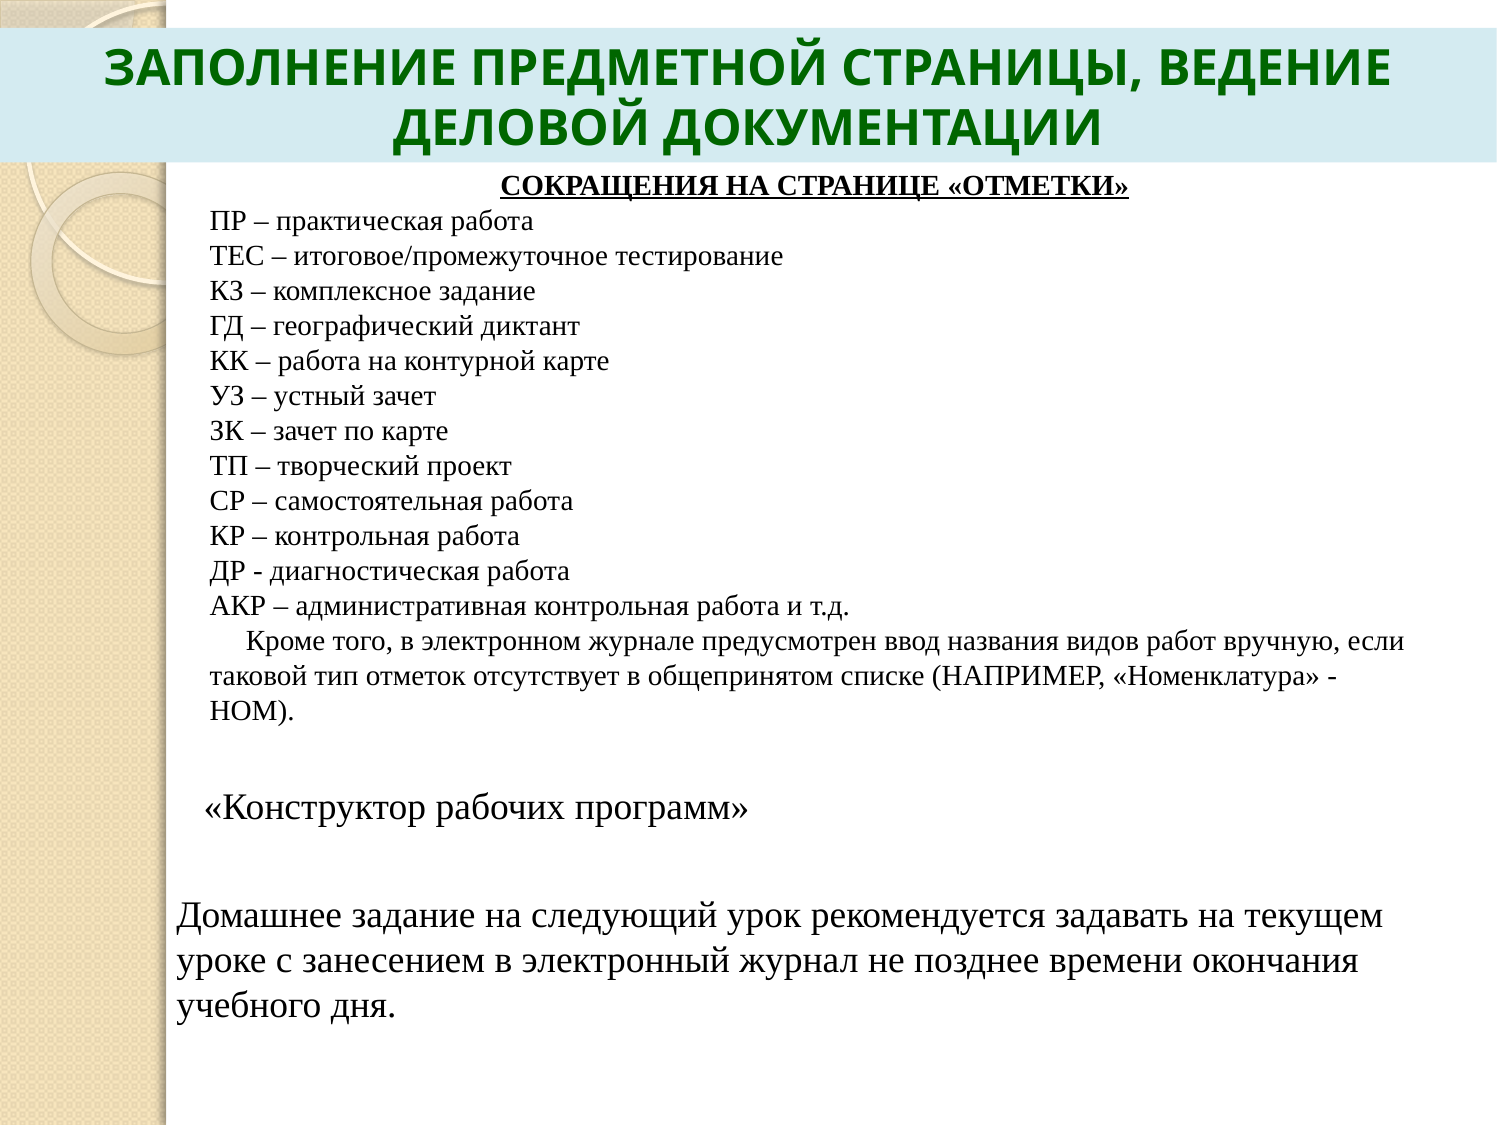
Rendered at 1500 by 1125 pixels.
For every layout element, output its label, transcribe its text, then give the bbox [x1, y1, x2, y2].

text_box СОКРАЩЕНИЯ НА СТРАНИЦЕ «ОТМЕТКИ» ПР – практическая работа ТЕС – итоговое/промежуточное тестирование КЗ – комплексное задание ГД – географический диктант КК – работа на контурной карте УЗ – устный зачет ЗК – зачет по карте ТП – творческий проект СР – самостоятельная работа КР – контрольная работа ДР - диагностическая работа АКР – административная контрольная работа и т.д. Кроме того, в электронном журнале предусмотрен ввод названия видов работ вручную, если таковой тип отметок отсутствует в общепринятом списке (НАПРИМЕР, «Номенклатура» - НОМ). [194, 163, 1435, 804]
text_box ЗАПОЛНЕНИЕ ПРЕДМЕТНОЙ СТРАНИЦЫ, ВЕДЕНИЕ ДЕЛОВОЙ ДОКУМЕНТАЦИИ [0, 27, 1497, 163]
text_box Домашнее задание на следующий урок рекомендуется задавать на текущем уроке с занесением в электронный журнал не позднее времени окончания учебного дня. [161, 882, 1414, 1123]
text_box «Конструктор рабочих программ» [188, 775, 1430, 835]
